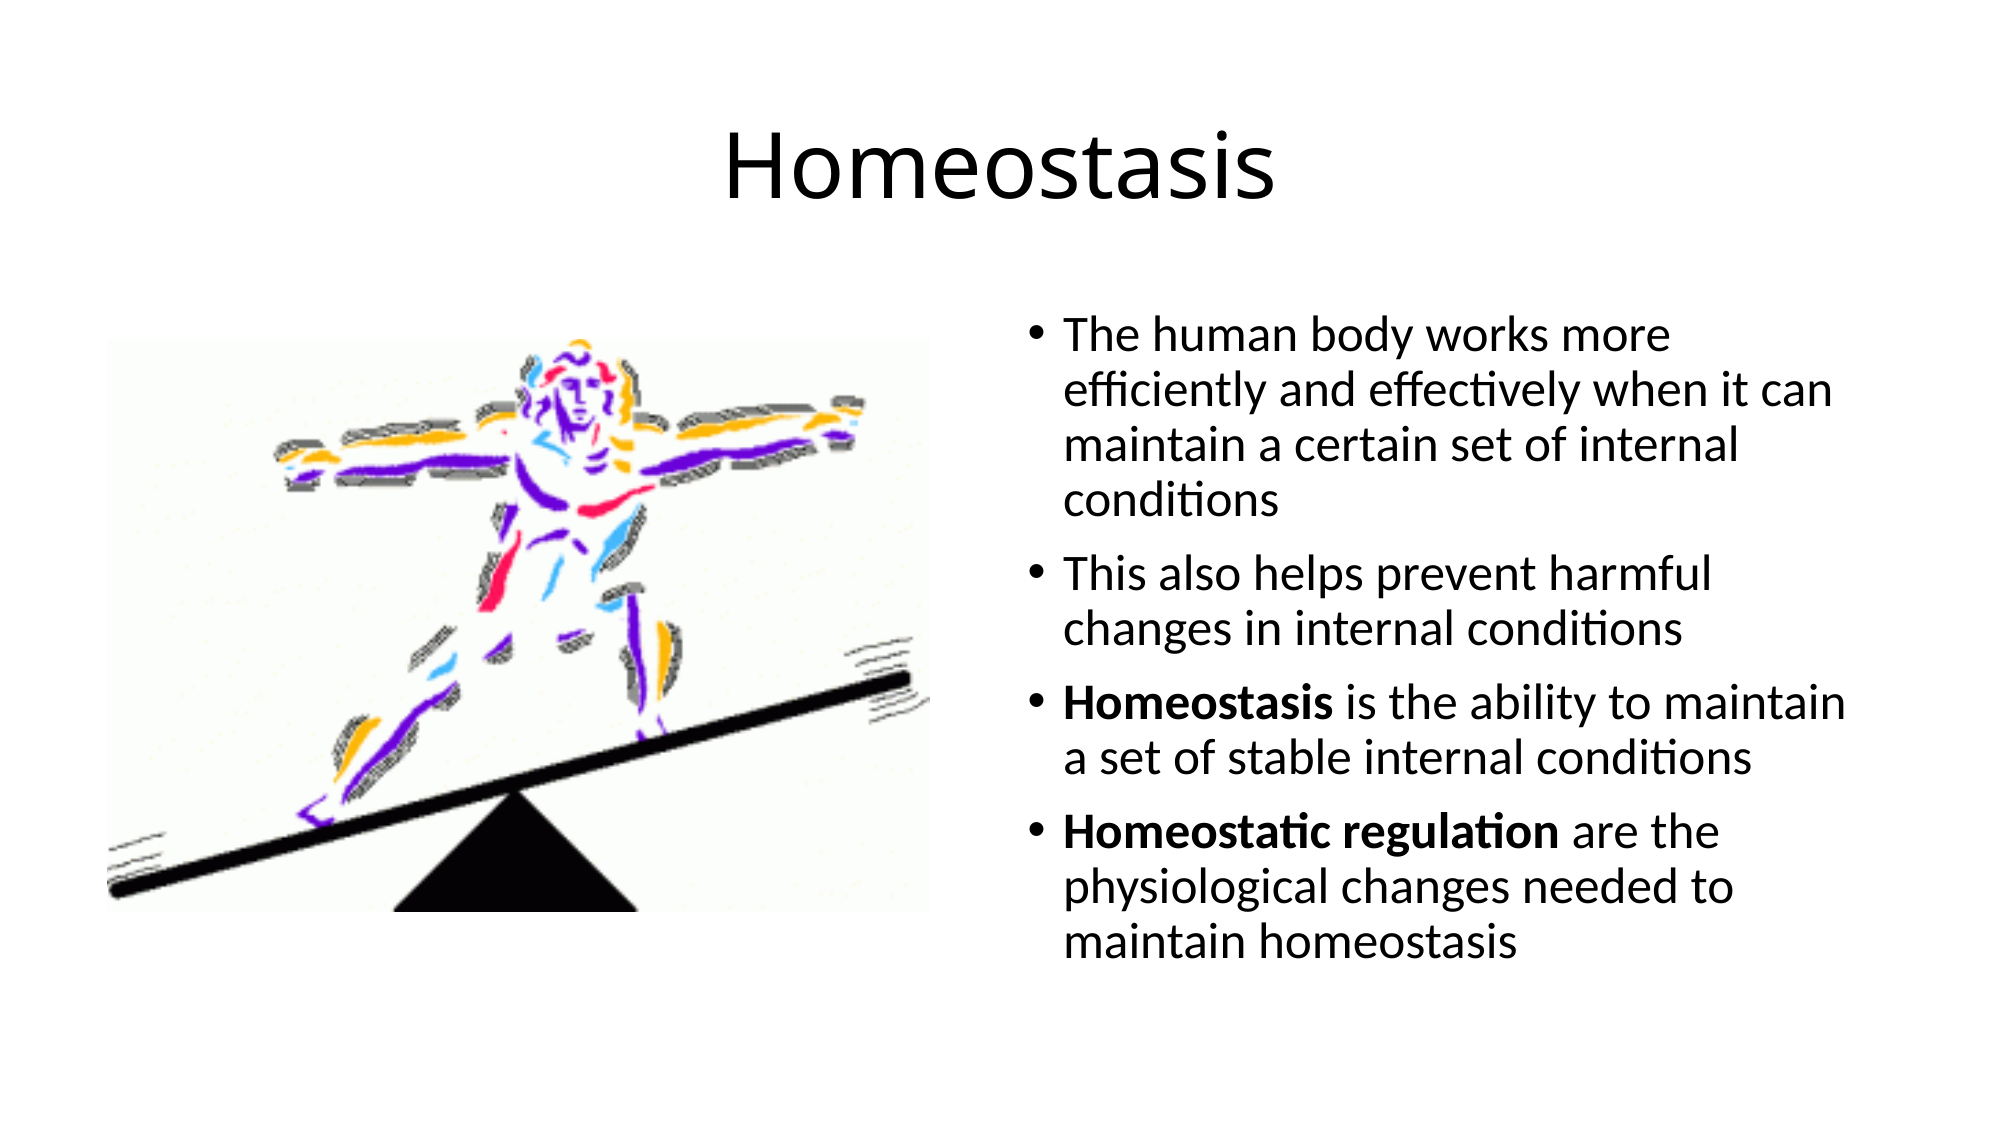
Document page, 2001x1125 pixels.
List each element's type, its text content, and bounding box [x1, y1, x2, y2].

list The human body works more efficiently and effectively when it can maintain a certain set of internal conditions This also helps prevent harmful changes in internal conditions Homeostasis is the ability to maintain a set of stable internal conditions Homeostatic regulation are the physiological changes needed to maintain homeostasis [1012, 299, 1863, 1014]
picture [107, 339, 930, 913]
title Homeostasis [137, 59, 1863, 278]
